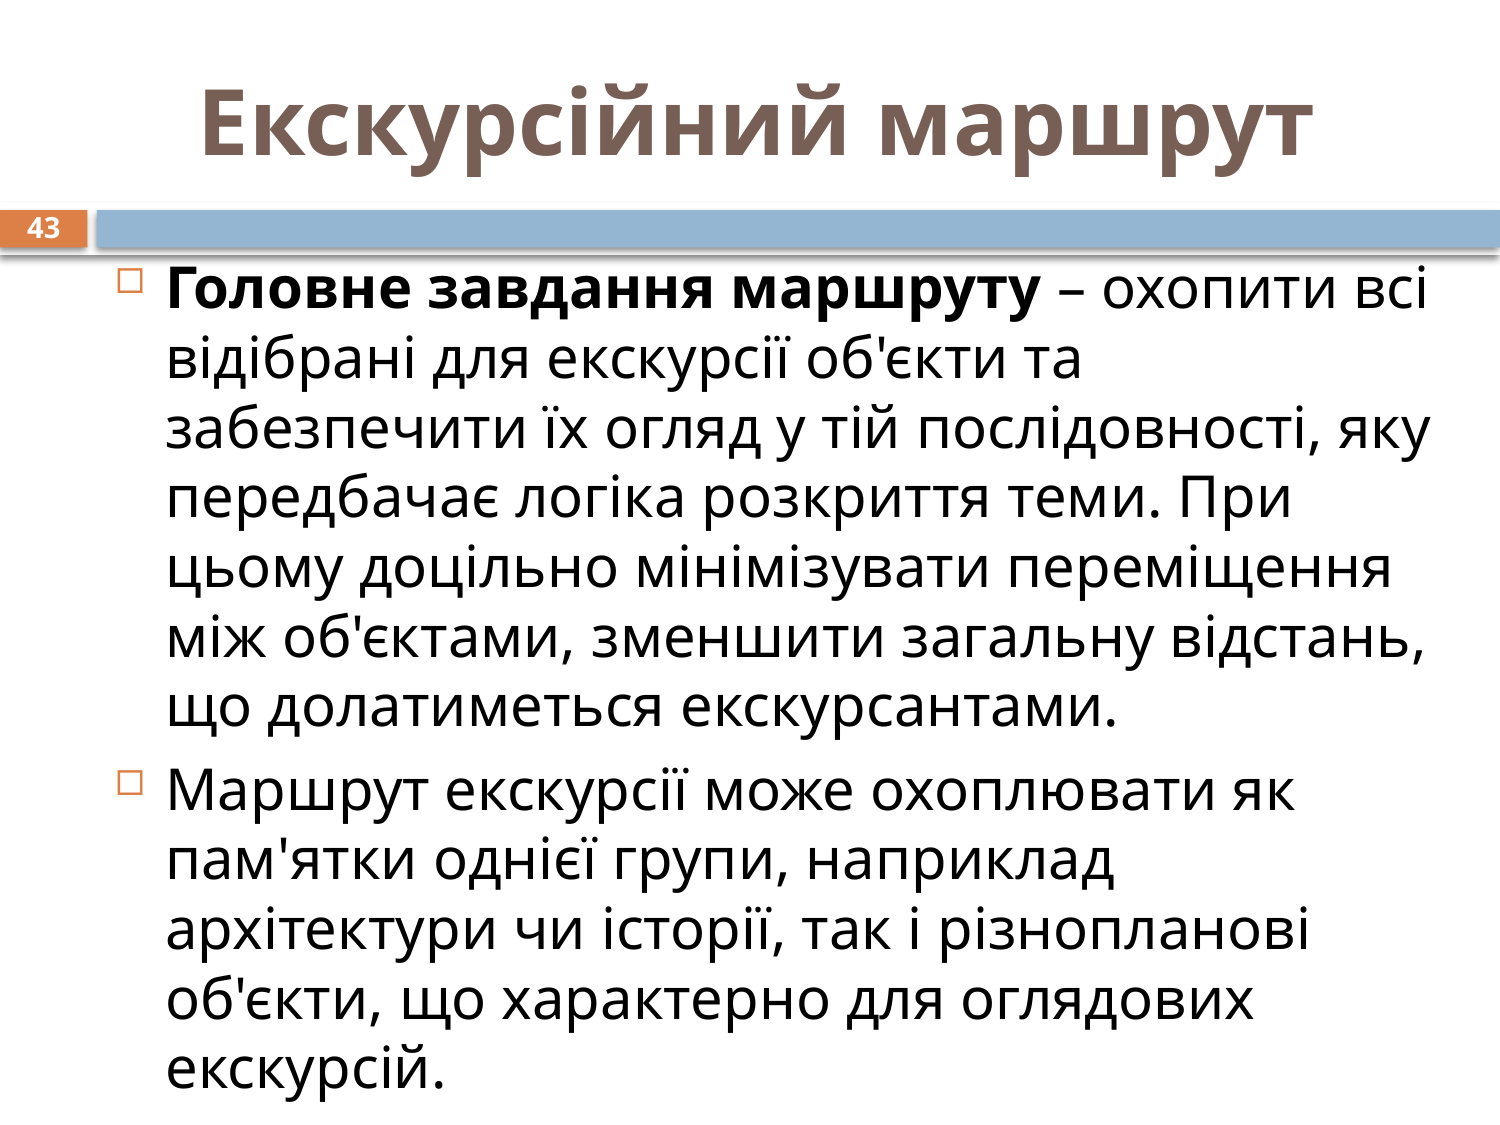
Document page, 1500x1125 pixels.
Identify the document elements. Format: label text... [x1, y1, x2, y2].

list Головне завдання маршруту – охопити всі відібрані для екскурсії об'єкти та забезпечити їх огляд у тій послідовності, яку передбачає логіка розкриття теми. При цьому доцільно мінімізувати переміщення між об'єктами, зменшити загальну відстань, що долатиметься екскурсантами. Маршрут екскурсії може охоплювати як пам'ятки однієї групи, наприклад архітектури чи історії, так і різнопланові об'єкти, що характерно для оглядових екскурсій. [100, 243, 1459, 1125]
title Екскурсійний маршрут [100, 37, 1438, 200]
slide_number 43 [0, 208, 88, 249]
